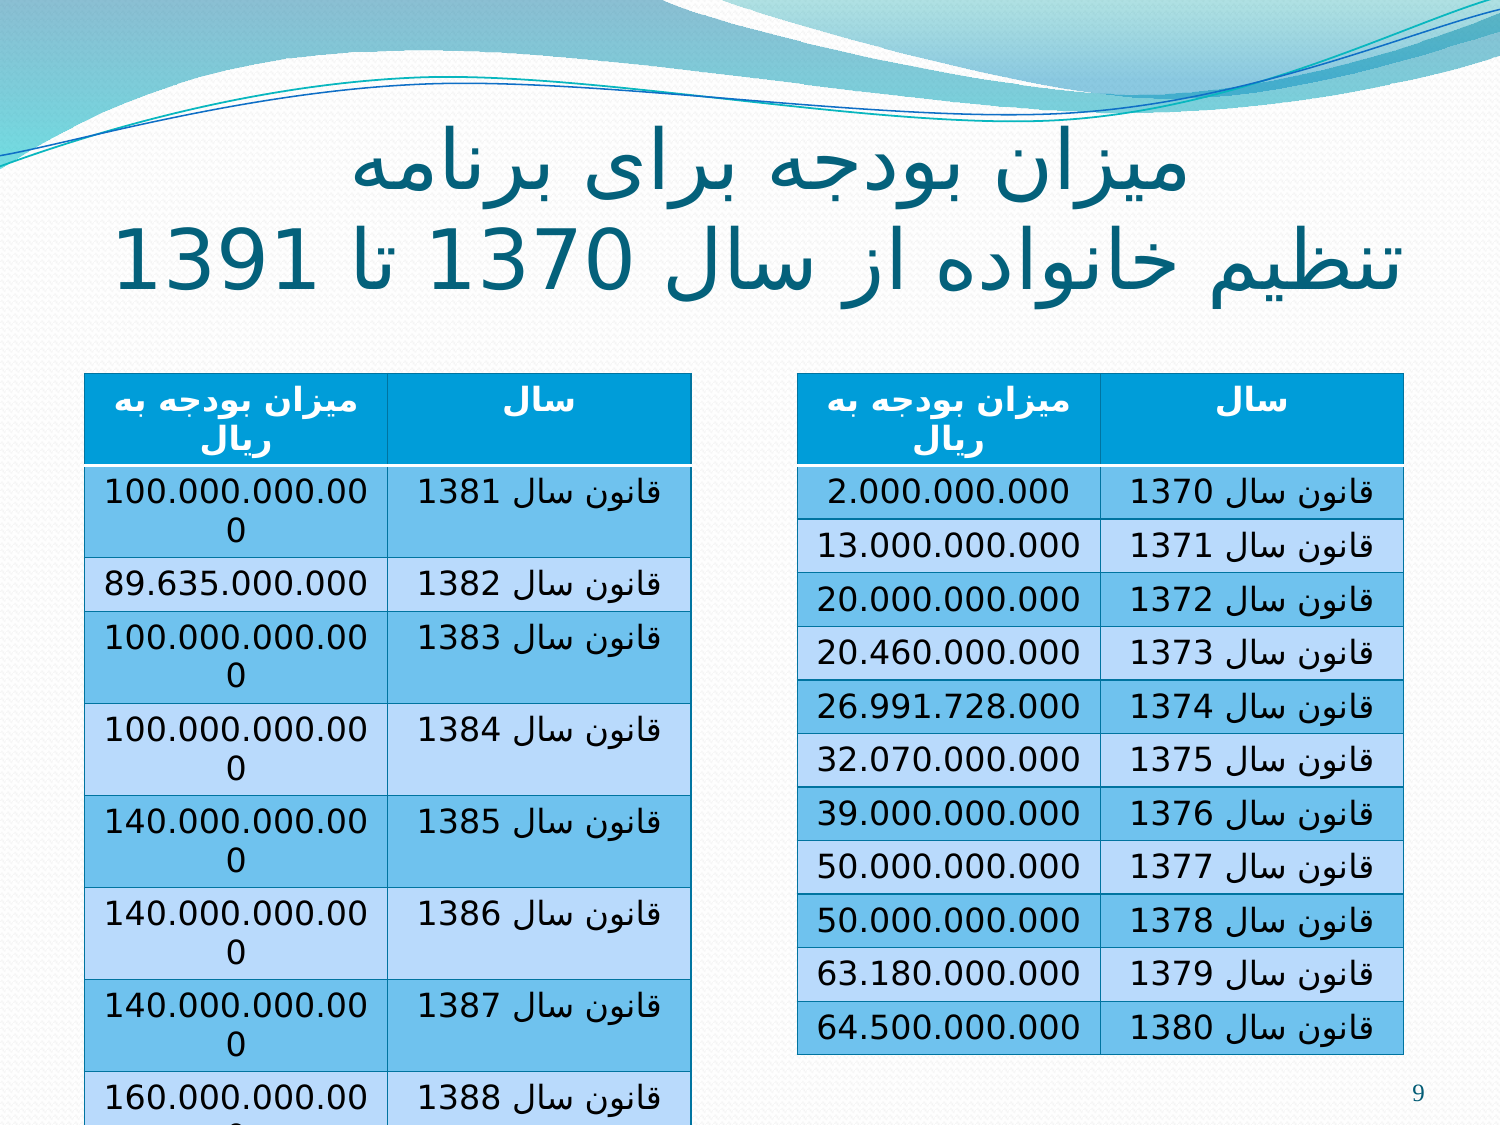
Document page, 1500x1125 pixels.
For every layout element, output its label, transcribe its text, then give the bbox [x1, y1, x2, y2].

table_cell 140.000.000.000 [85, 888, 387, 979]
table_cell قانون سال 1387 [388, 980, 690, 1071]
table_cell 140.000.000.000 [85, 796, 387, 887]
table_header سال [1101, 374, 1403, 464]
table_cell 26.991.728.000 [798, 681, 1100, 733]
table_cell 2.000.000.000 [798, 467, 1100, 518]
table_cell 50.000.000.000 [798, 841, 1100, 893]
table_cell 89.635.000.000 [85, 558, 387, 611]
table_cell قانون سال 1373 [1101, 627, 1403, 679]
table_cell قانون سال 1380 [1101, 1002, 1403, 1054]
table_cell قانون سال 1371 [1101, 520, 1403, 572]
table_cell 20.460.000.000 [798, 627, 1100, 679]
table_cell 50.000.000.000 [798, 895, 1100, 947]
table_cell قانون سال 1378 [1101, 895, 1403, 947]
table_cell 100.000.000.000 [85, 612, 387, 703]
slide_number 9 [1299, 1046, 1425, 1107]
table_cell 160.000.000.000 [85, 1072, 387, 1125]
table_header سال [388, 374, 690, 464]
table_cell قانون سال 1375 [1101, 734, 1403, 786]
table_cell 64.500.000.000 [798, 1002, 1100, 1054]
table_cell 32.070.000.000 [798, 734, 1100, 786]
table_header میزان بودجه به ریال [85, 374, 387, 464]
table_cell قانون سال 1388 [388, 1072, 690, 1125]
table_cell قانون سال 1379 [1101, 948, 1403, 1001]
table_cell قانون سال 1381 [388, 467, 690, 557]
table_cell قانون سال 1370 [1101, 467, 1403, 518]
table_cell قانون سال 1383 [388, 612, 690, 703]
table_cell 20.000.000.000 [798, 573, 1100, 626]
table_cell قانون سال 1382 [388, 558, 690, 611]
table_cell 13.000.000.000 [798, 520, 1100, 572]
table_cell 100.000.000.000 [85, 704, 387, 795]
table_cell 39.000.000.000 [798, 788, 1100, 840]
table_cell قانون سال 1377 [1101, 841, 1403, 893]
table_cell قانون سال 1385 [388, 796, 690, 887]
table_cell 63.180.000.000 [798, 948, 1100, 1001]
table_cell 140.000.000.000 [85, 980, 387, 1071]
table_cell 100.000.000.000 [85, 467, 387, 557]
table_cell قانون سال 1374 [1101, 681, 1403, 733]
table_cell قانون سال 1386 [388, 888, 690, 979]
table_cell قانون سال 1372 [1101, 573, 1403, 626]
table_header میزان بودجه به ریال [798, 374, 1100, 464]
title میزان بودجه برای برنامه تنظیم خانواده از سال 1370 تا 1391 [76, 125, 1440, 307]
table_cell قانون سال 1376 [1101, 788, 1403, 840]
table_cell قانون سال 1384 [388, 704, 690, 795]
